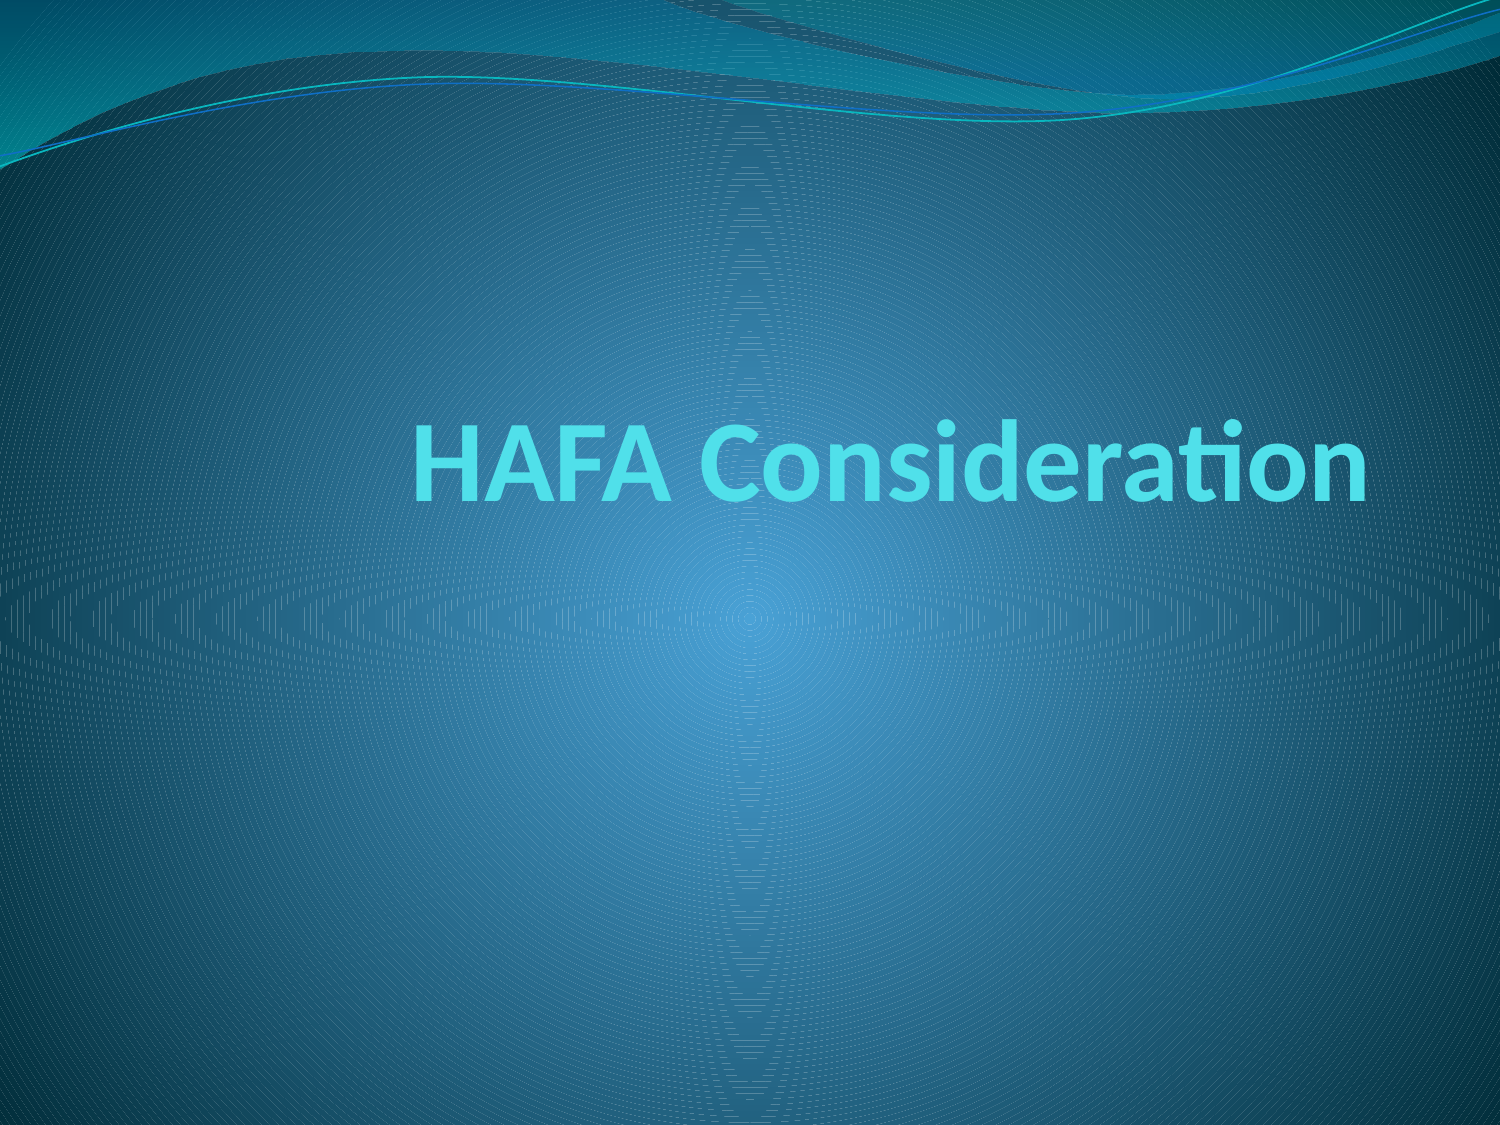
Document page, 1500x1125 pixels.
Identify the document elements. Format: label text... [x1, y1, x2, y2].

title HAFA Consideration [87, 224, 1376, 525]
